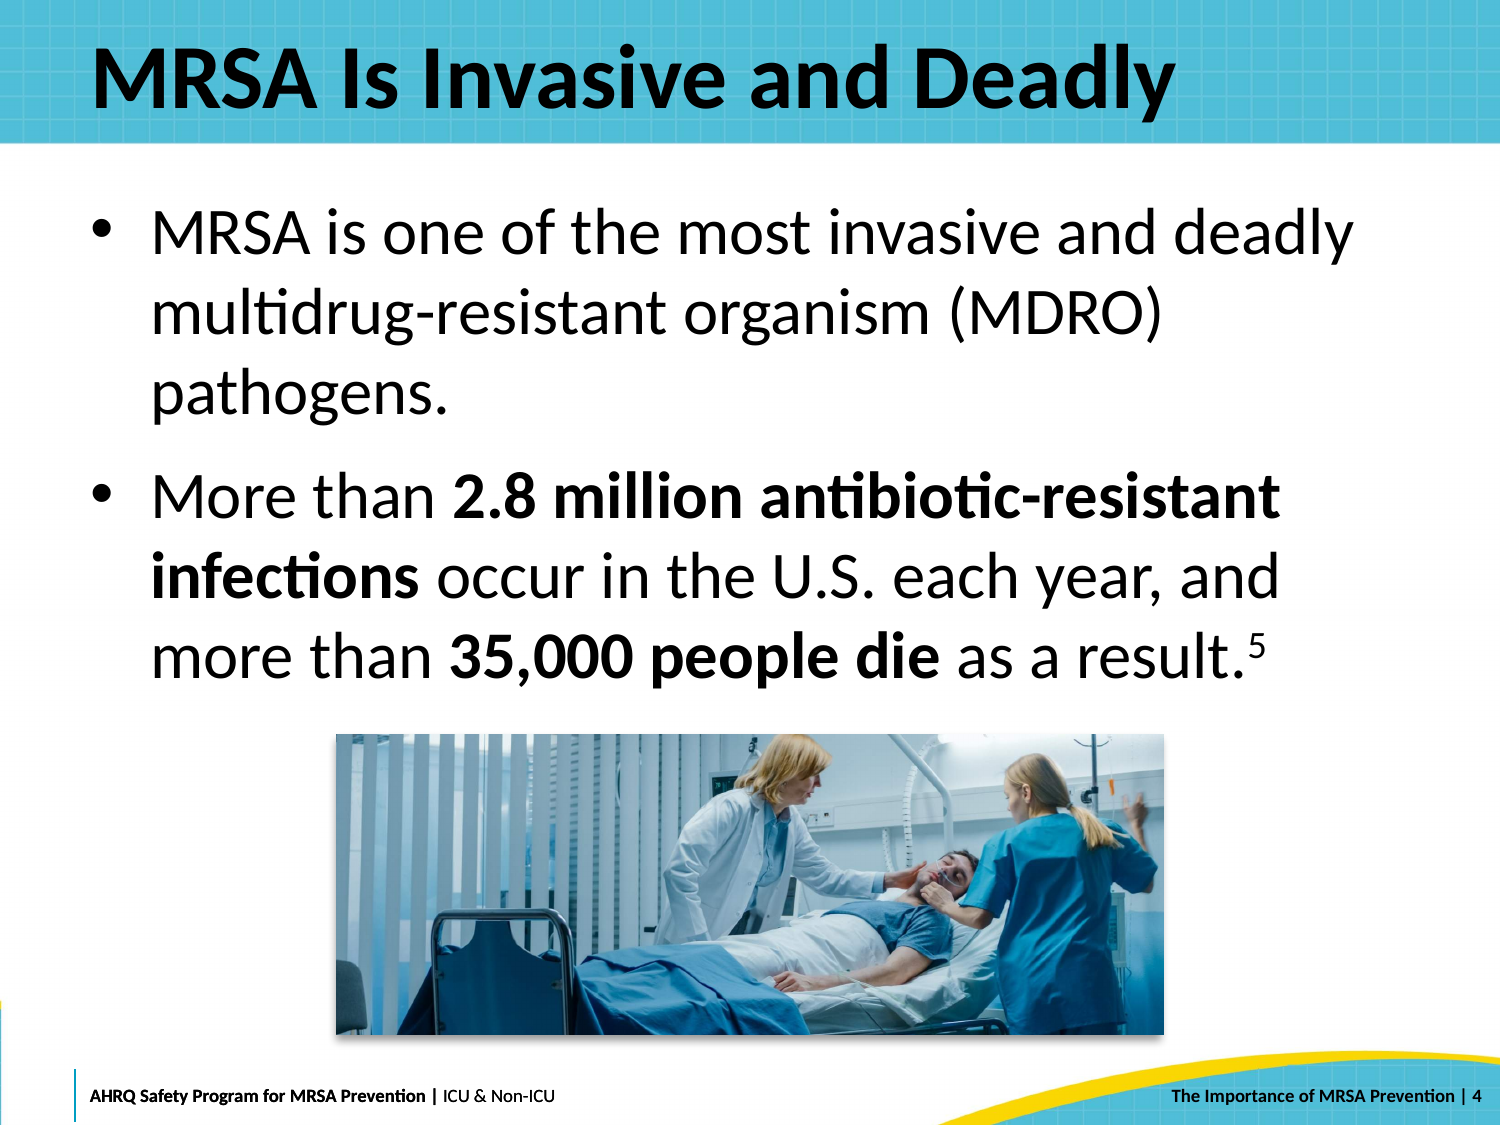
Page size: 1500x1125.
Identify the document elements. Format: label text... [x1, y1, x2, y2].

list MRSA is one of the most invasive and deadly multidrug-resistant organism (MDRO) pathogens. More than 2.8 million antibiotic-resistant infections occur in the U.S. each year, and more than 35,000 people die as a result.5 [75, 179, 1425, 735]
title MRSA Is Invasive and Deadly [75, 0, 1425, 150]
picture [0, 0, 1500, 1125]
slide_number | 4 [1455, 1065, 1500, 1125]
